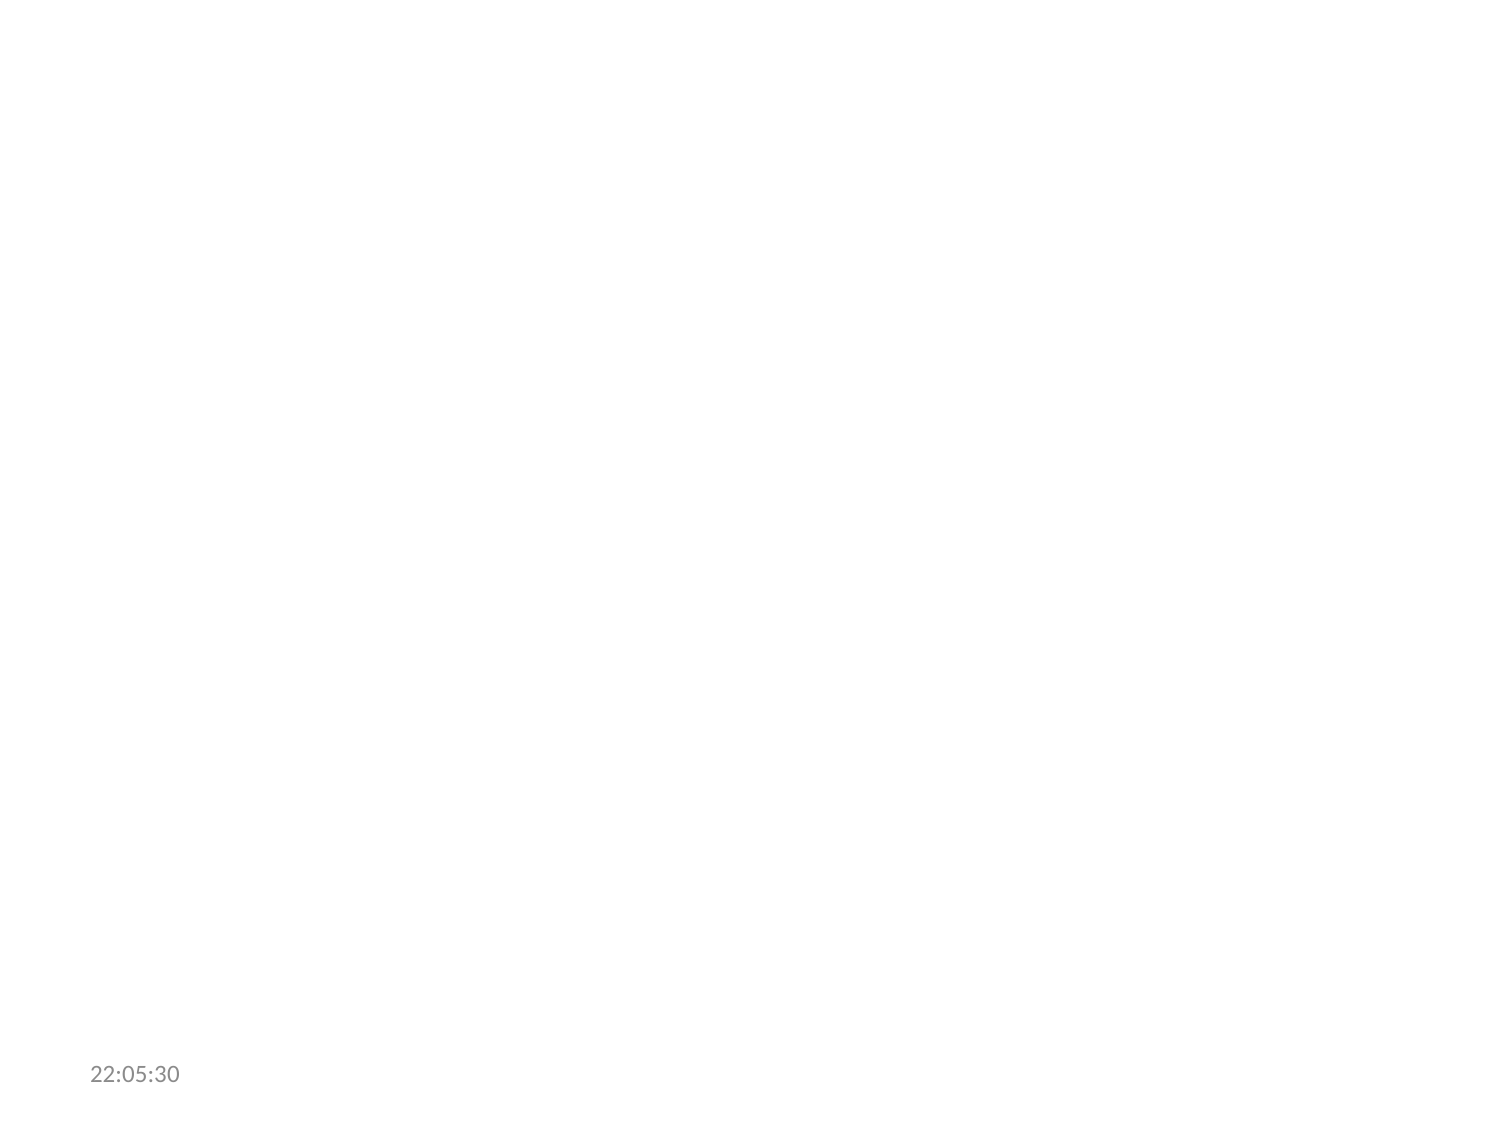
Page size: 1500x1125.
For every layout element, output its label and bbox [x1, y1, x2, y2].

slide_number [75, 1042, 425, 1103]
